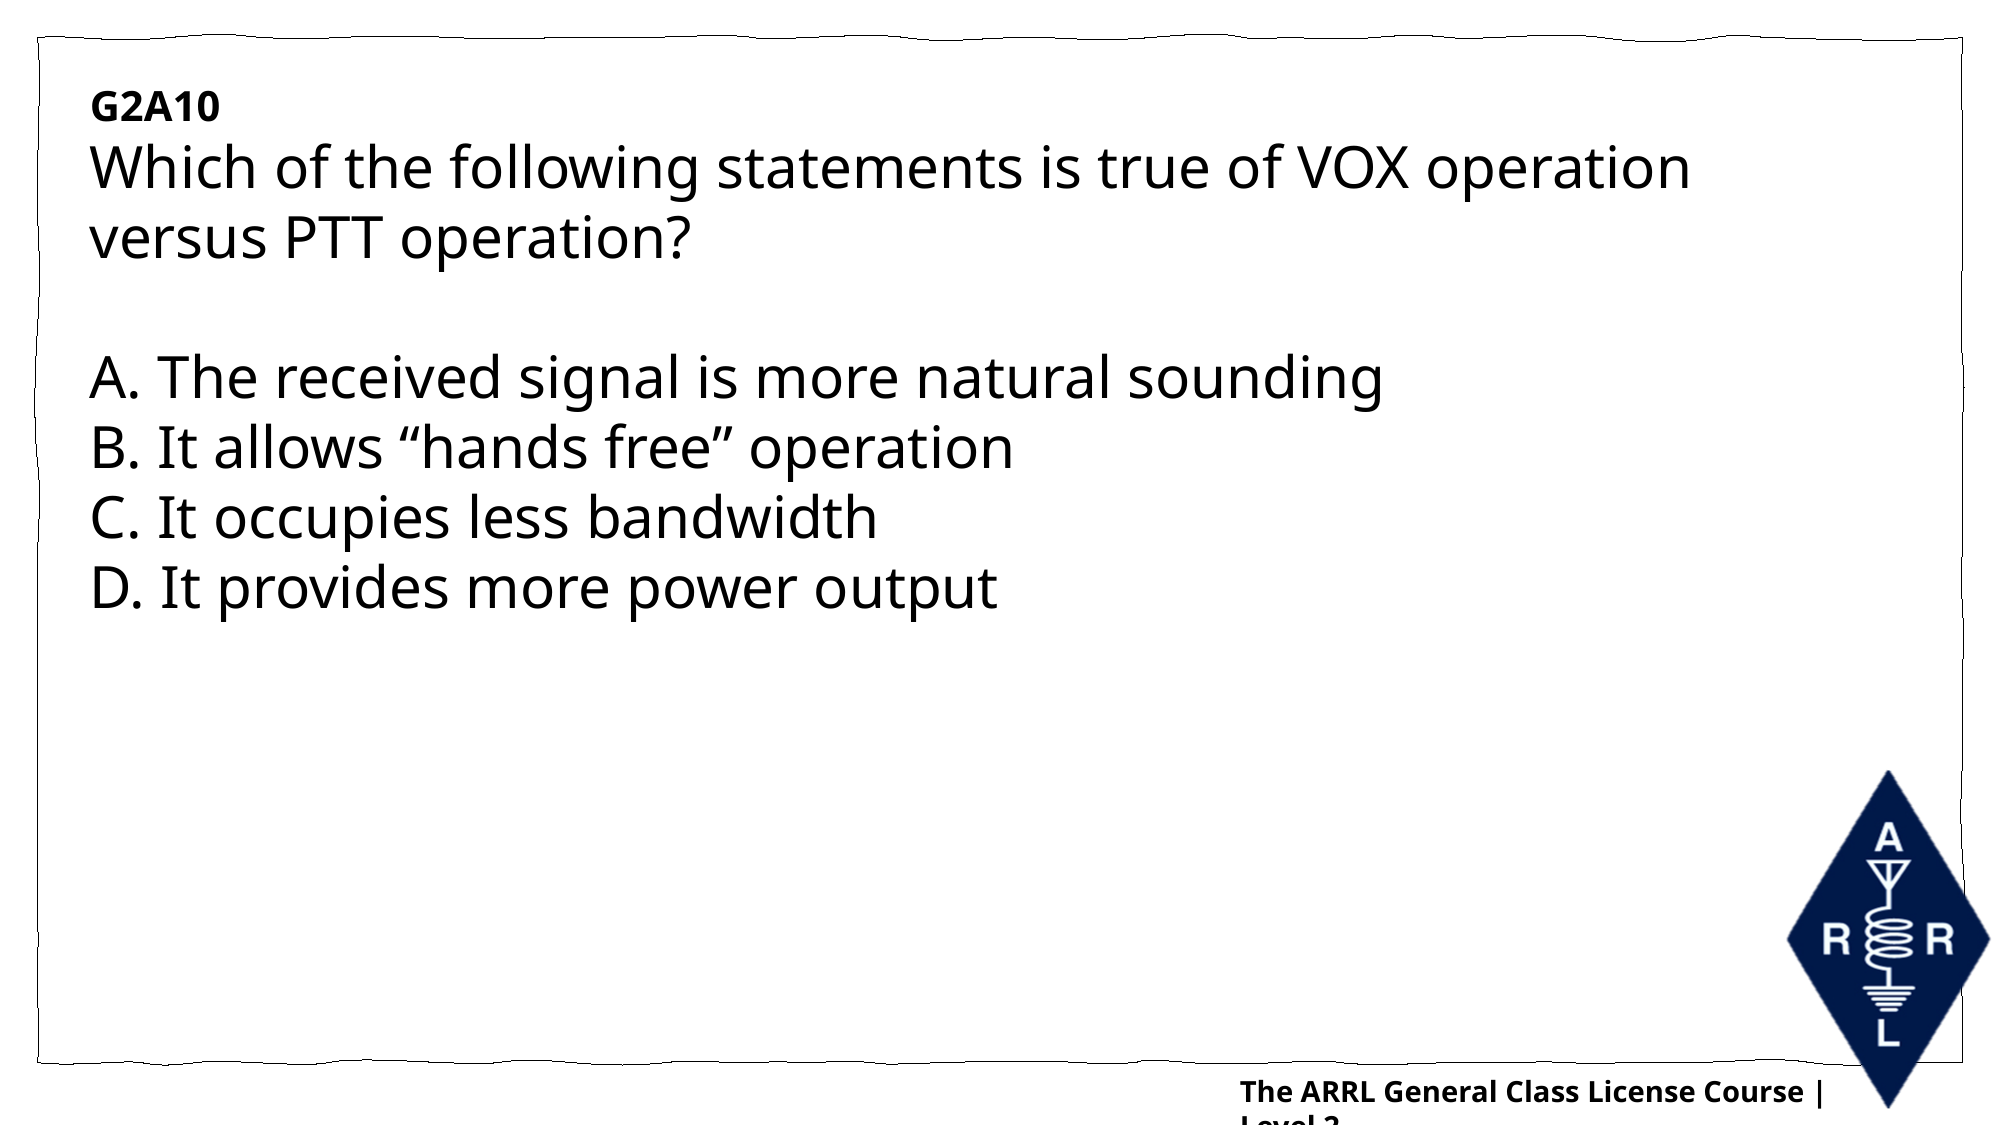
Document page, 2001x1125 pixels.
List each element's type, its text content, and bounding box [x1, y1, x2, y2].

text_box G2A10 Which of the following statements is true of VOX operation versus PTT operation? A. The received signal is more natural sounding B. It allows “hands free” operation C. It occupies less bandwidth D. It provides more power output [75, 72, 1850, 628]
picture [1773, 752, 1999, 1125]
